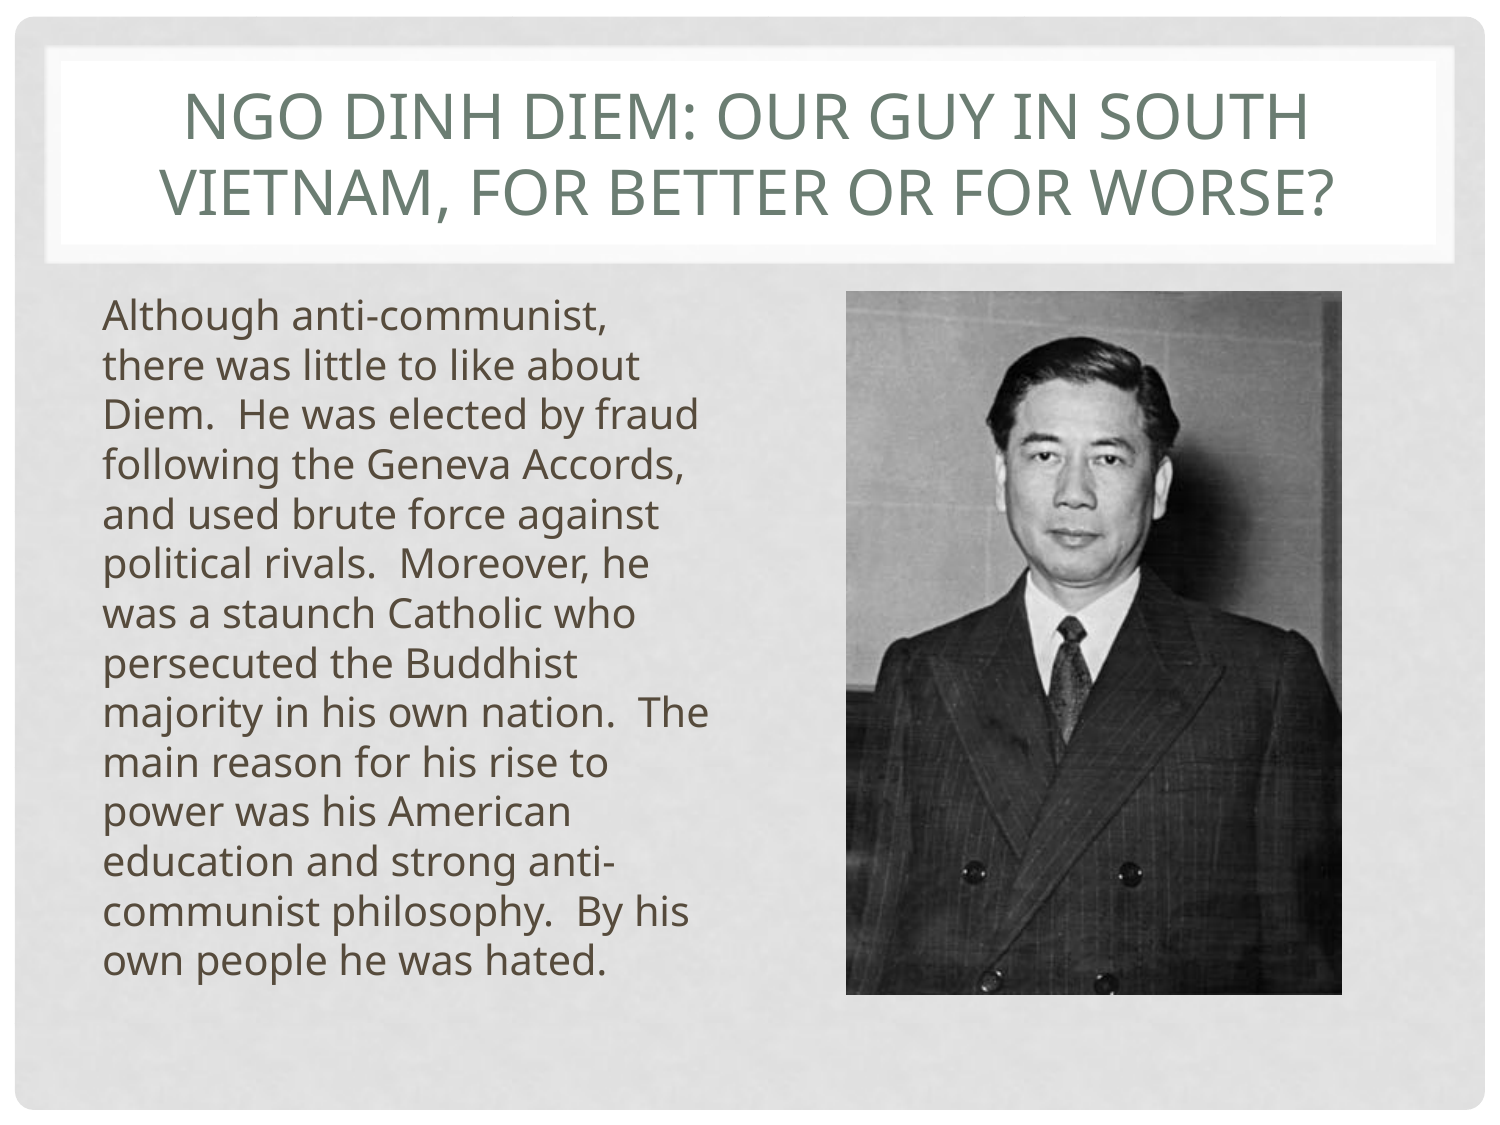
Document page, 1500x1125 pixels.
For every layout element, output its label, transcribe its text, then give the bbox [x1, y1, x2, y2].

list Although anti-communist, there was little to like about Diem. He was elected by fraud following the Geneva Accords, and used brute force against political rivals. Moreover, he was a staunch Catholic who persecuted the Buddhist majority in his own nation. The main reason for his rise to power was his American education and strong anti-communist philosophy. By his own people he was hated. [69, 281, 733, 1005]
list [845, 291, 1342, 996]
title Ngo Dinh Diem: Our Guy in South Vietnam, for better or for Worse? [69, 66, 1425, 238]
